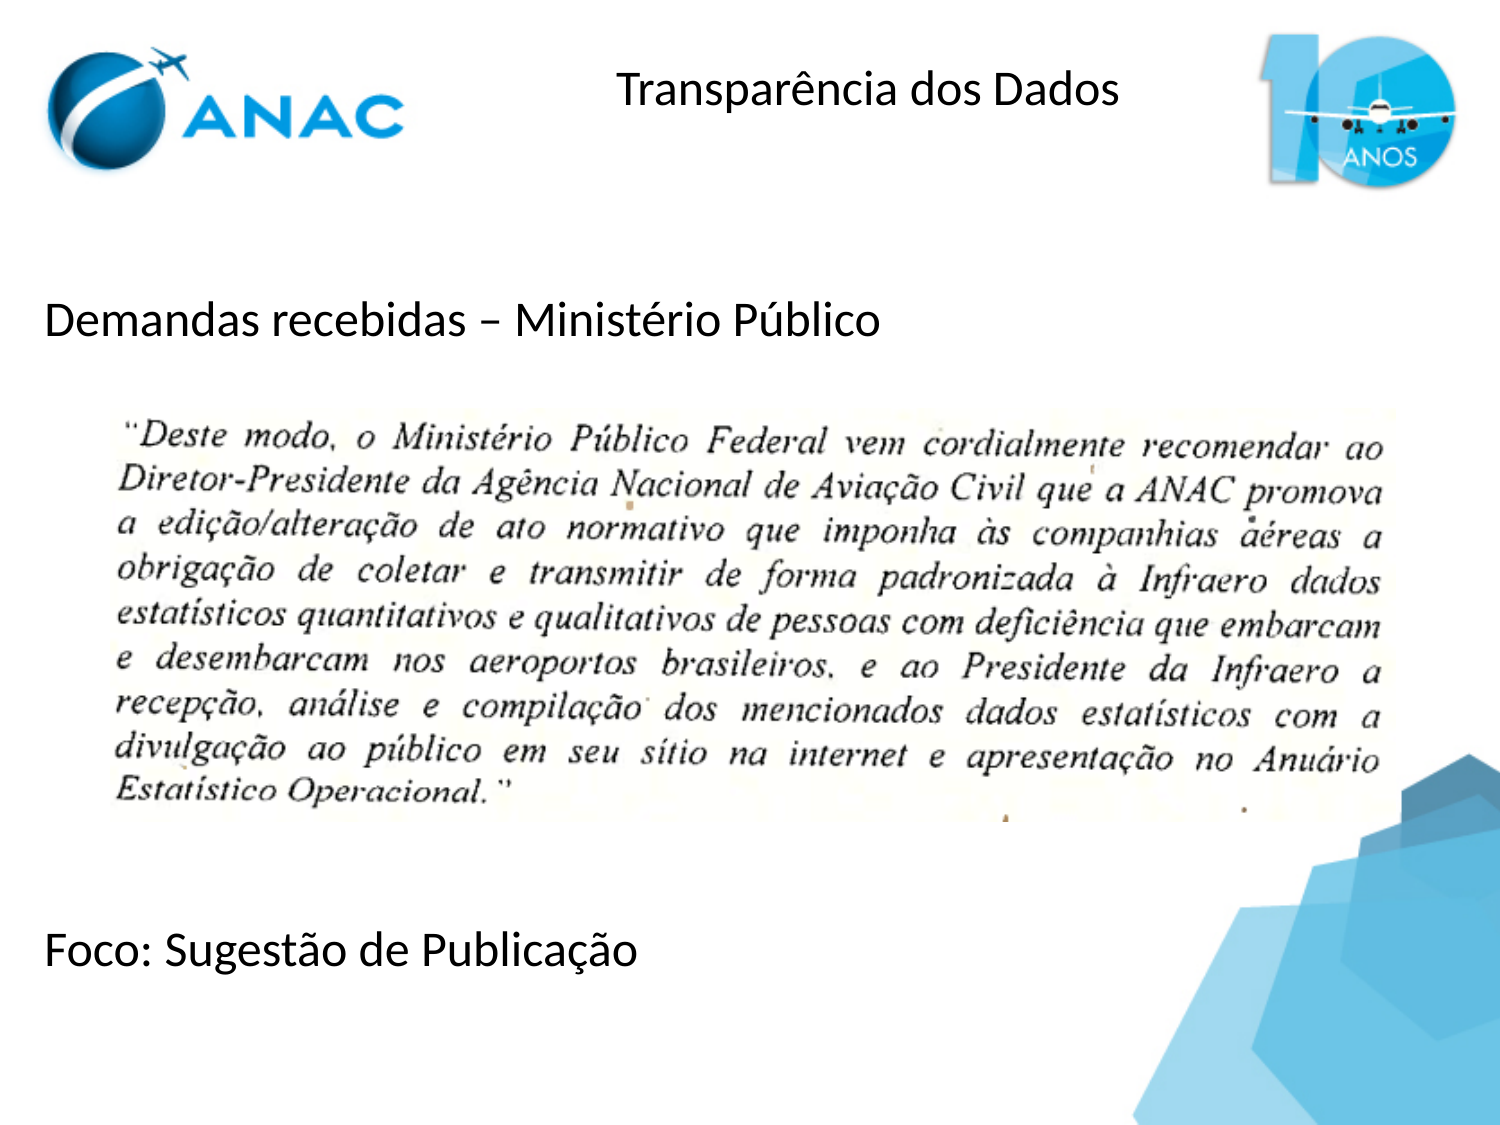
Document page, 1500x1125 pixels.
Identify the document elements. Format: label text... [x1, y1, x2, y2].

text_box Transparência dos Dados [490, 48, 1247, 123]
picture [0, 0, 1500, 1125]
list Demandas recebidas – Ministério Público Foco: Sugestão de Publicação [29, 278, 1459, 1005]
